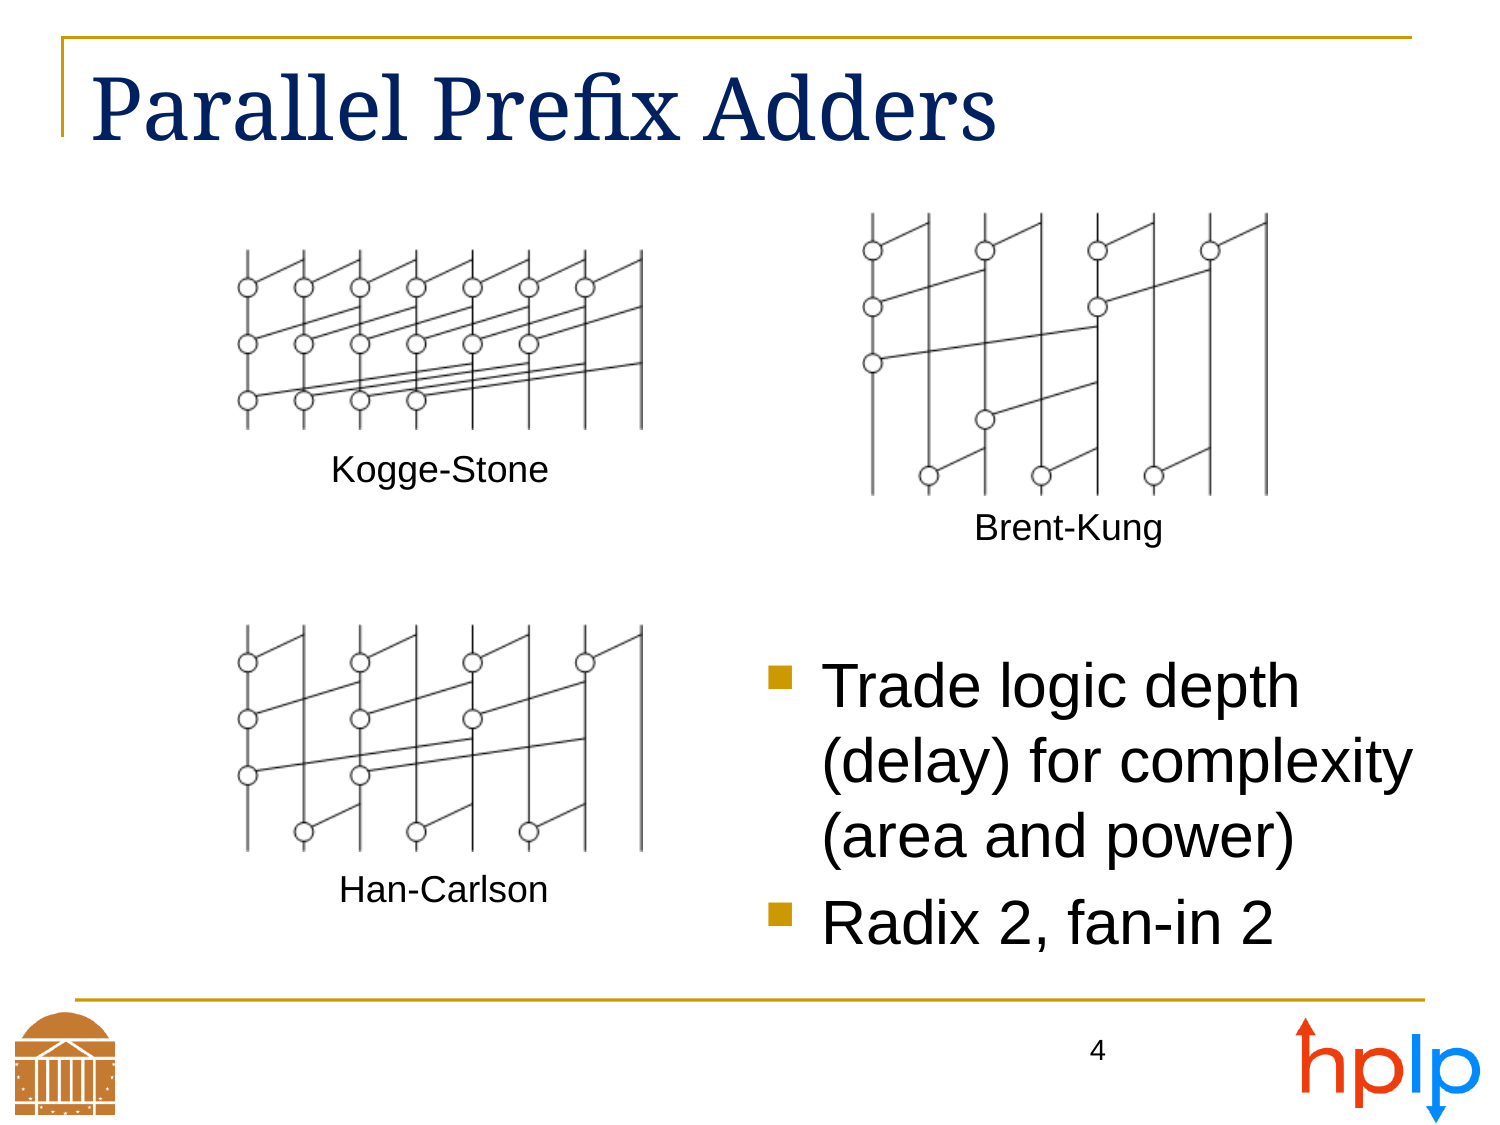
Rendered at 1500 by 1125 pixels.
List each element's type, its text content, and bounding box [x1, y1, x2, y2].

text_box Brent-Kung [862, 495, 1275, 555]
list Trade logic depth (delay) for complexity (area and power) Radix 2, fan-in 2 [749, 637, 1463, 863]
title Parallel Prefix Adders [74, 45, 1426, 233]
text_box Han-Carlson [237, 857, 650, 918]
text_box Kogge-Stone [233, 437, 647, 498]
picture [237, 624, 643, 852]
picture [862, 212, 1268, 496]
picture [15, 1012, 115, 1115]
picture [1257, 999, 1500, 1125]
slide_number 4 [1074, 1024, 1425, 1100]
picture [237, 249, 643, 430]
